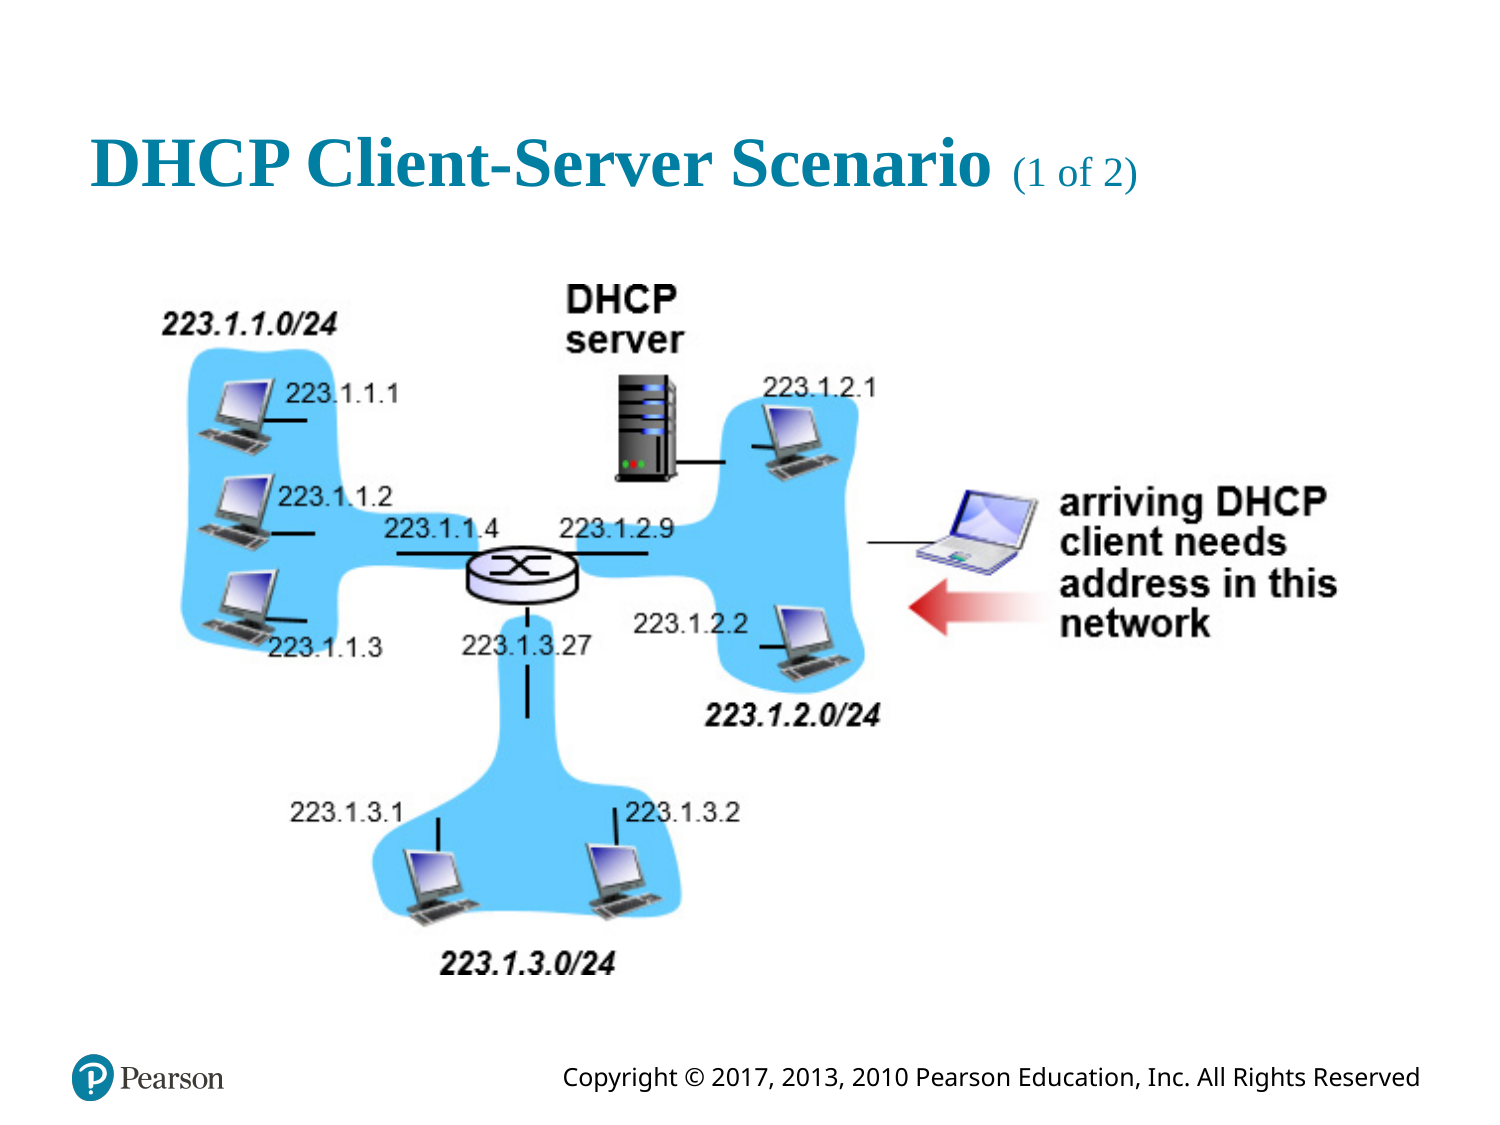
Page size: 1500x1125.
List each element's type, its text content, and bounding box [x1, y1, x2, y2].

picture [98, 1054, 224, 1101]
picture [72, 1054, 88, 1070]
picture [72, 1087, 83, 1101]
title D H C P Client-Server Scenario (1 of 2) [75, 35, 1425, 216]
picture [80, 1063, 106, 1088]
picture [160, 284, 1339, 975]
